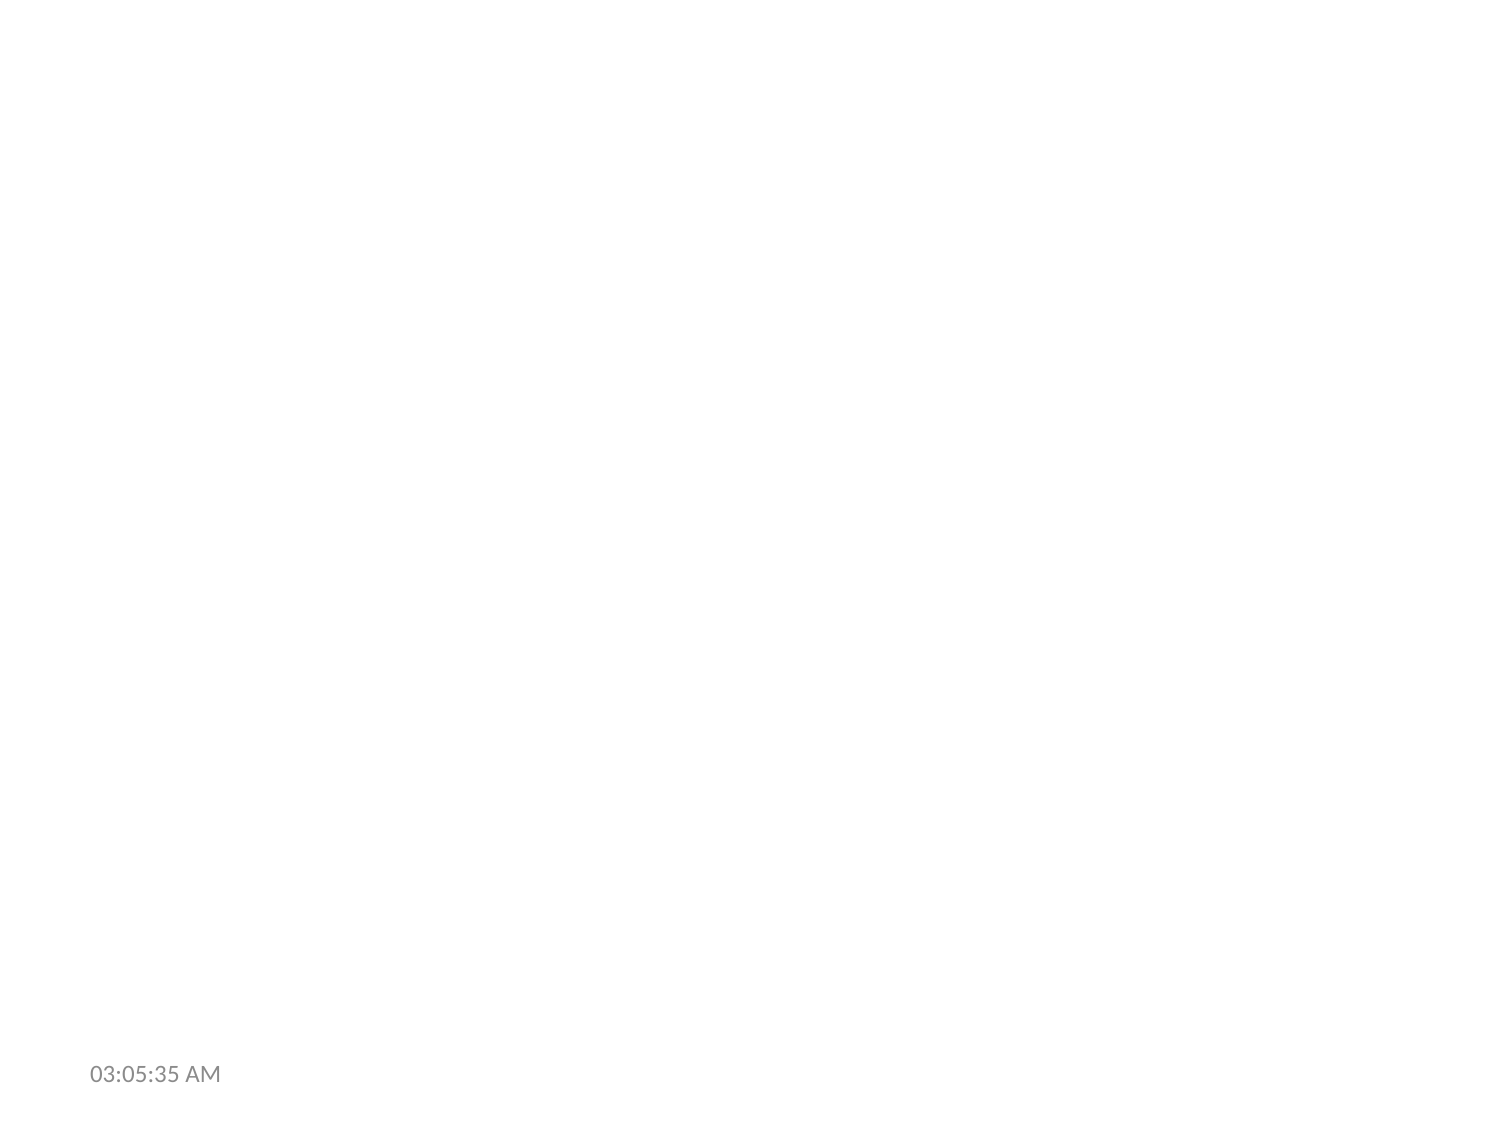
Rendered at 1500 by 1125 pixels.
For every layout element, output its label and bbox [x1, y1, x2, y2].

slide_number [75, 1042, 425, 1103]
